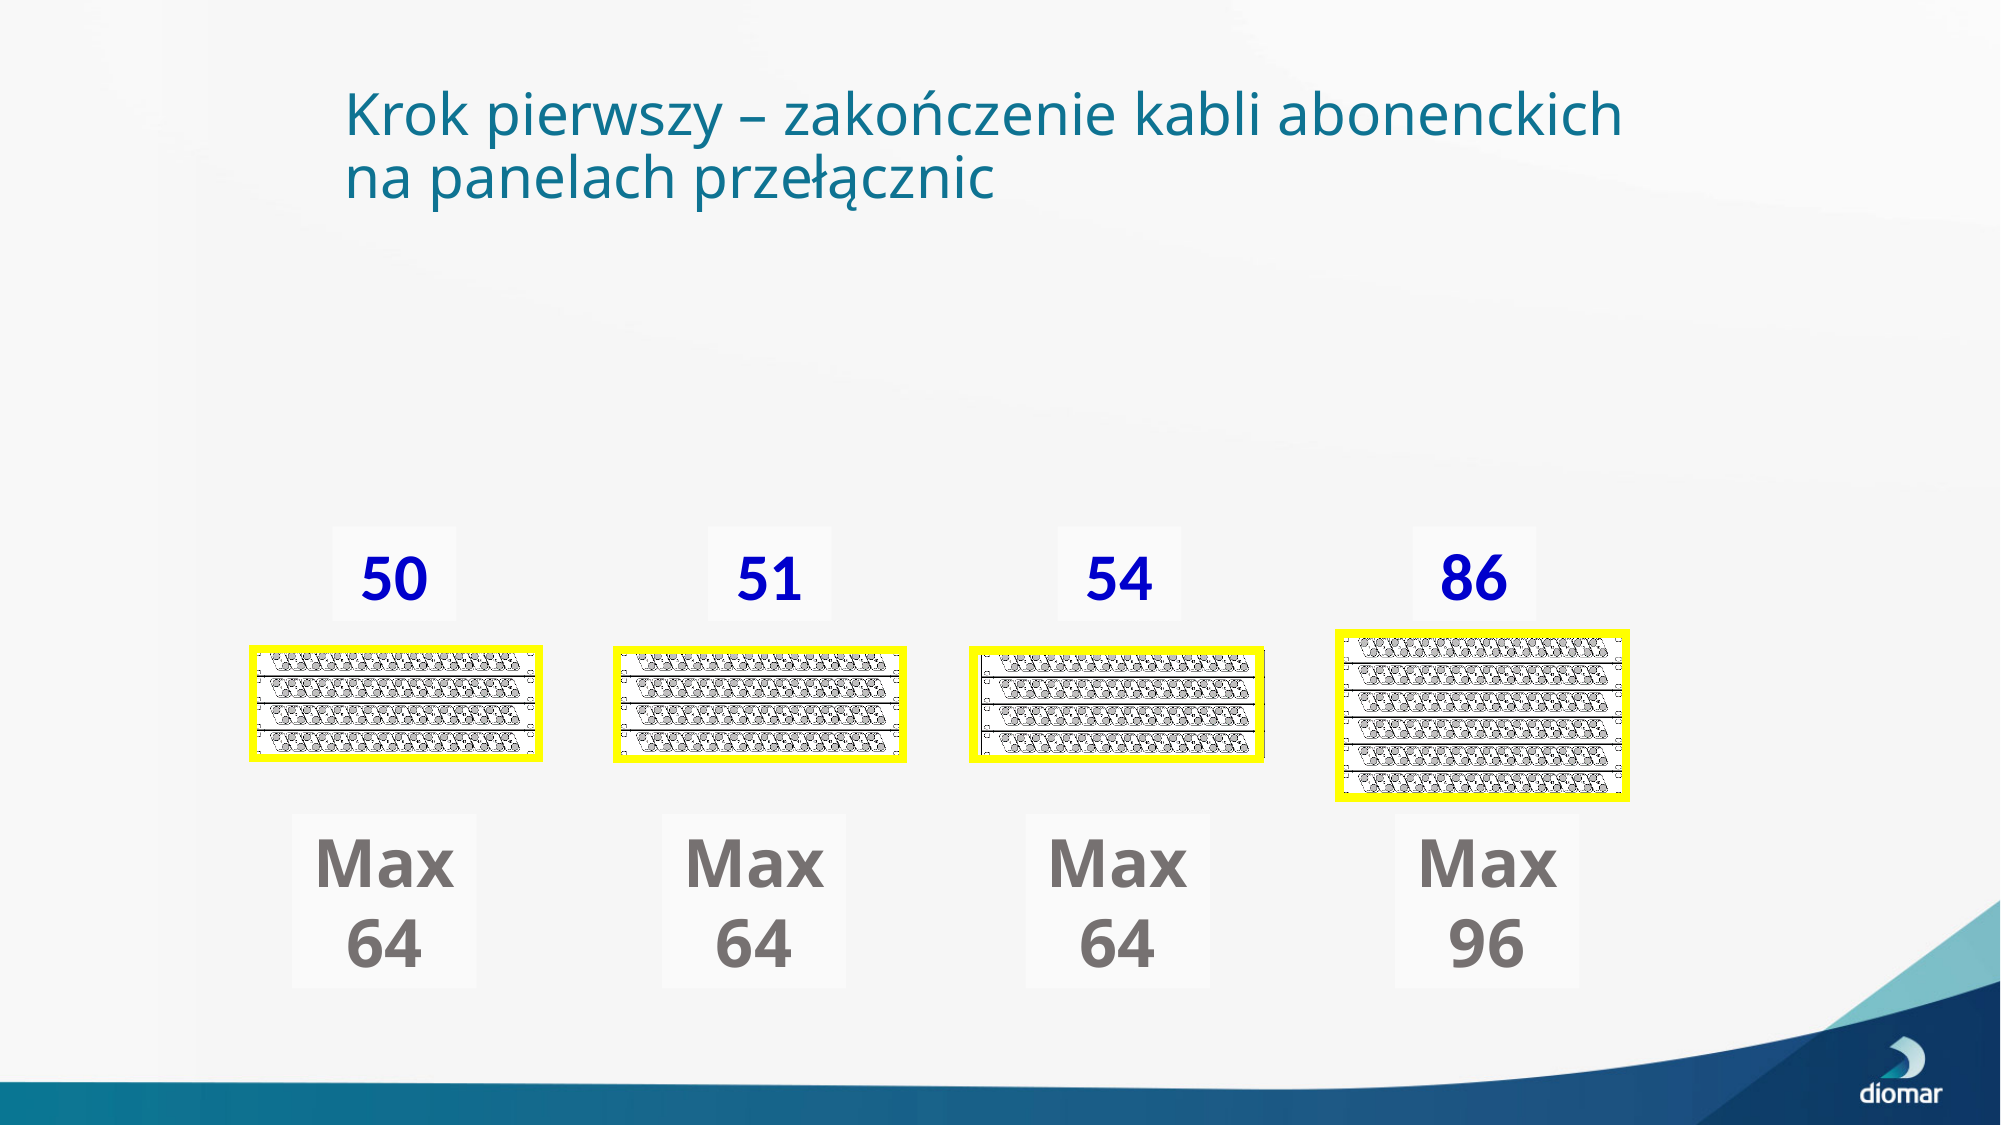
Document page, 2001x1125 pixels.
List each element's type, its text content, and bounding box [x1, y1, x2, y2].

title Krok pierwszy – zakończenie kabli abonenckich na panelach przełącznic [329, 67, 1659, 229]
text_box [1339, 632, 1627, 799]
picture [0, 0, 2001, 1125]
text_box Max 96 [1395, 813, 1580, 989]
text_box [972, 650, 1261, 760]
text_box 50 [332, 526, 457, 621]
text_box 86 [1412, 526, 1537, 621]
text_box Max 64 [292, 813, 477, 989]
text_box [616, 649, 904, 760]
text_box [252, 648, 540, 759]
text_box 51 [707, 526, 832, 621]
text_box Max 64 [1025, 813, 1210, 989]
text_box 54 [1057, 526, 1182, 621]
text_box Max 64 [661, 813, 847, 989]
